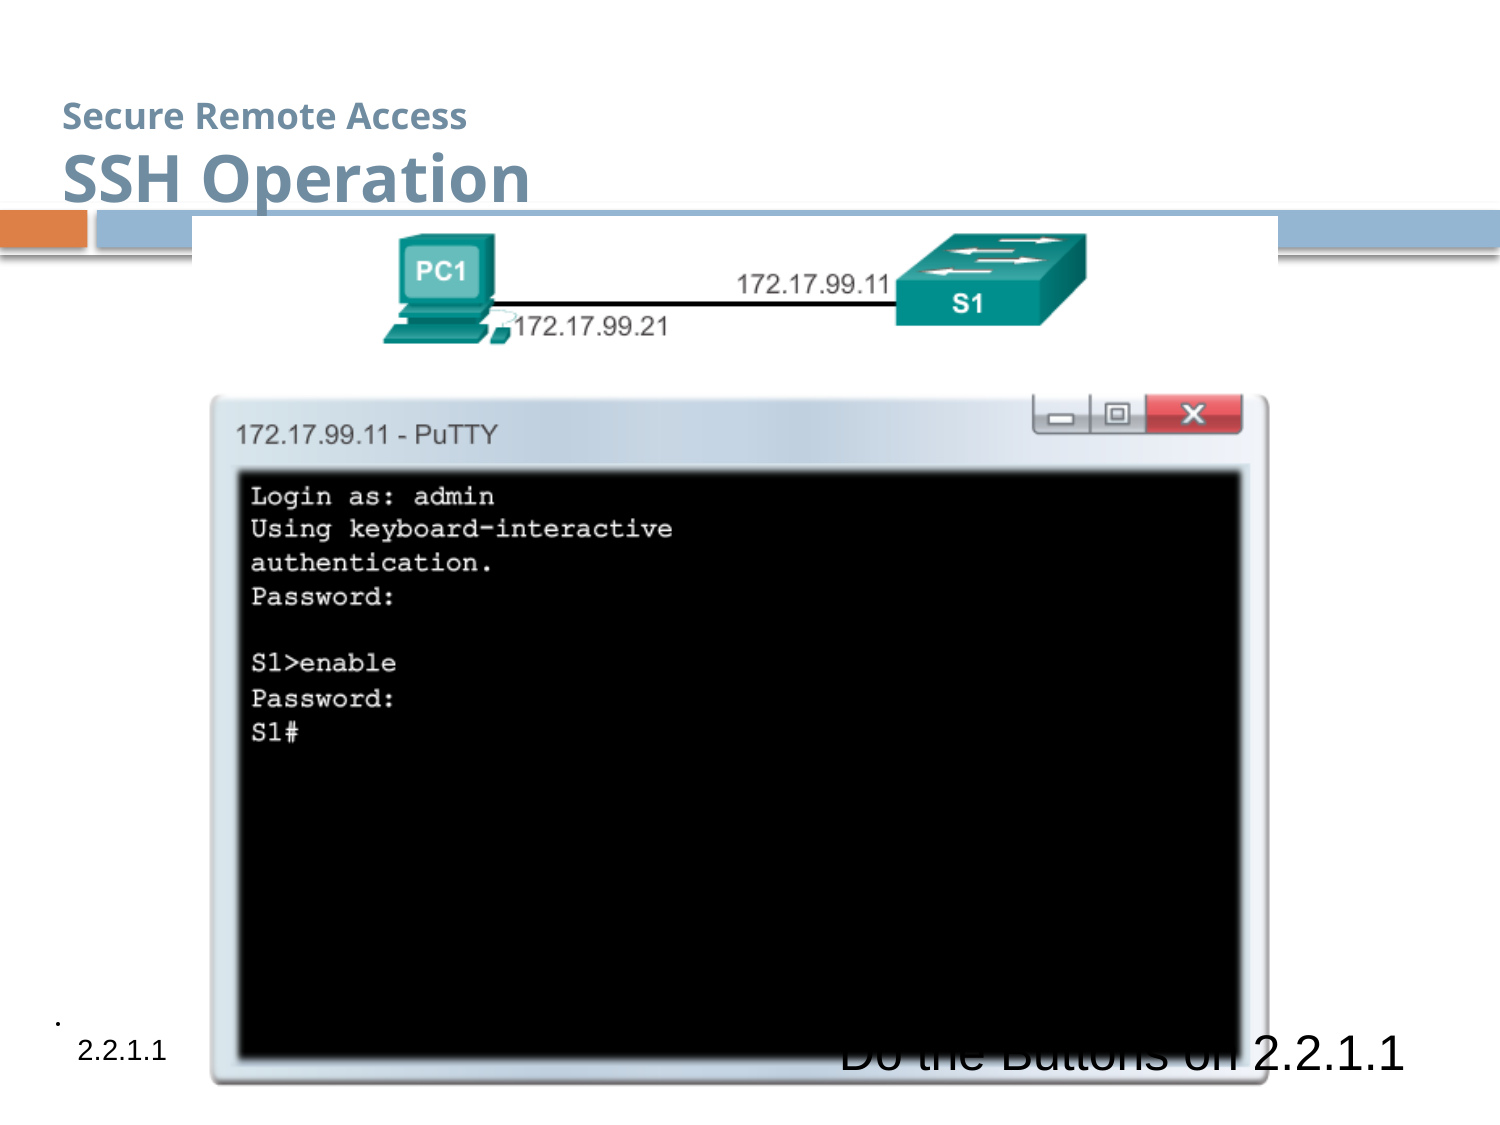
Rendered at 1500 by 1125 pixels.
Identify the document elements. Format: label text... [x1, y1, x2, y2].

title Secure Remote Access SSH Operation [47, 85, 1384, 224]
picture [191, 216, 1279, 1098]
